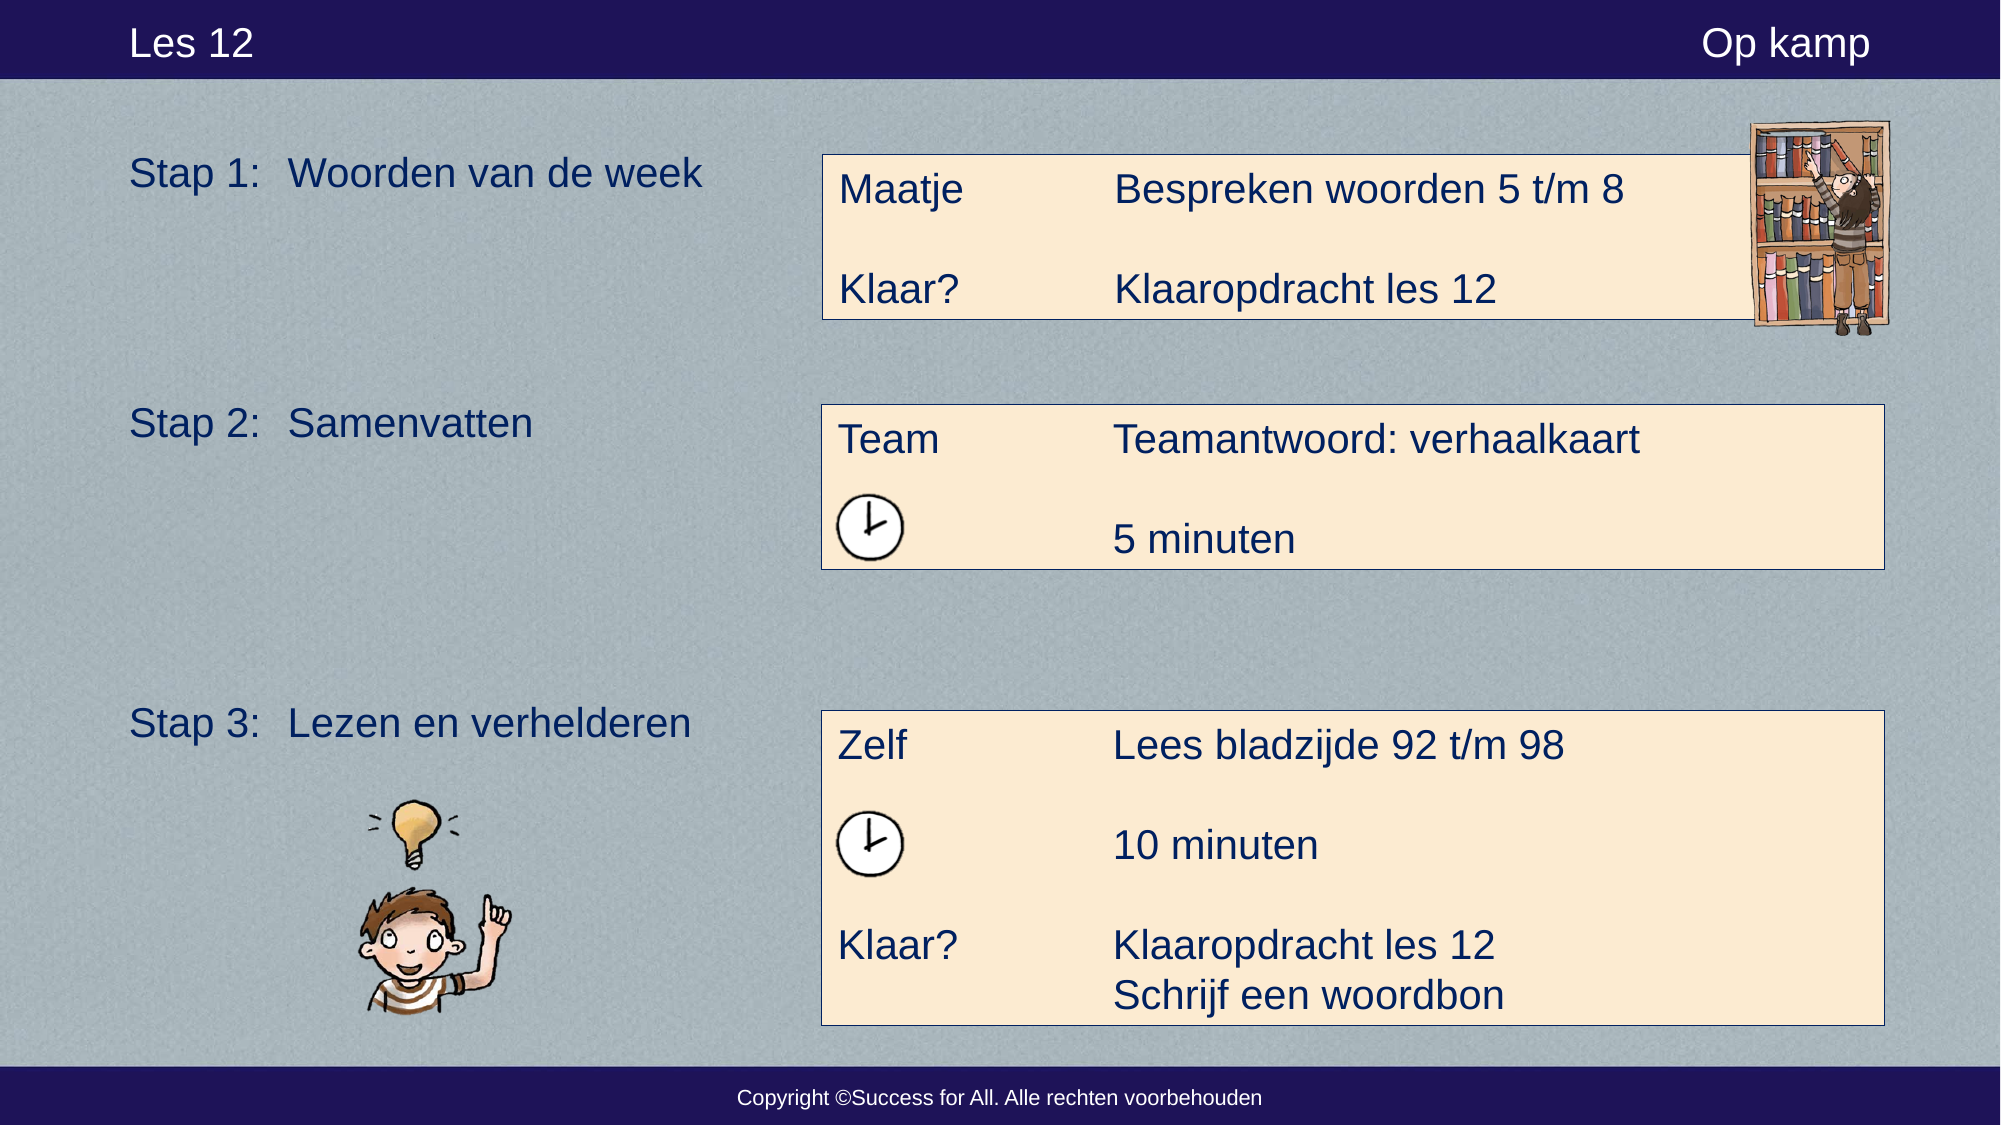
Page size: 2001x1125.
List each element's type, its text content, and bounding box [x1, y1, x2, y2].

text_box Copyright ©Success for All. Alle rechten voorbehouden [0, 1076, 2000, 1125]
text_box Team Teamantwoord: verhaalkaart 5 minuten [821, 404, 1885, 570]
text_box Zelf Lees bladzijde 92 t/m 98 10 minuten Klaar? Klaaropdracht les 12 Schrijf een woordbon [821, 710, 1885, 1026]
text_box Stap 1: Woorden van de week Stap 2: Samenvatten Stap 3: Lezen en verhelderen [114, 138, 907, 804]
picture [0, 0, 2001, 1125]
text_box Les 12 [114, 8, 354, 73]
text_box Maatje Bespreken woorden 5 t/m 8 Klaar? Klaaropdracht les 12 [822, 154, 1735, 320]
text_box Op kamp [999, 8, 1886, 73]
